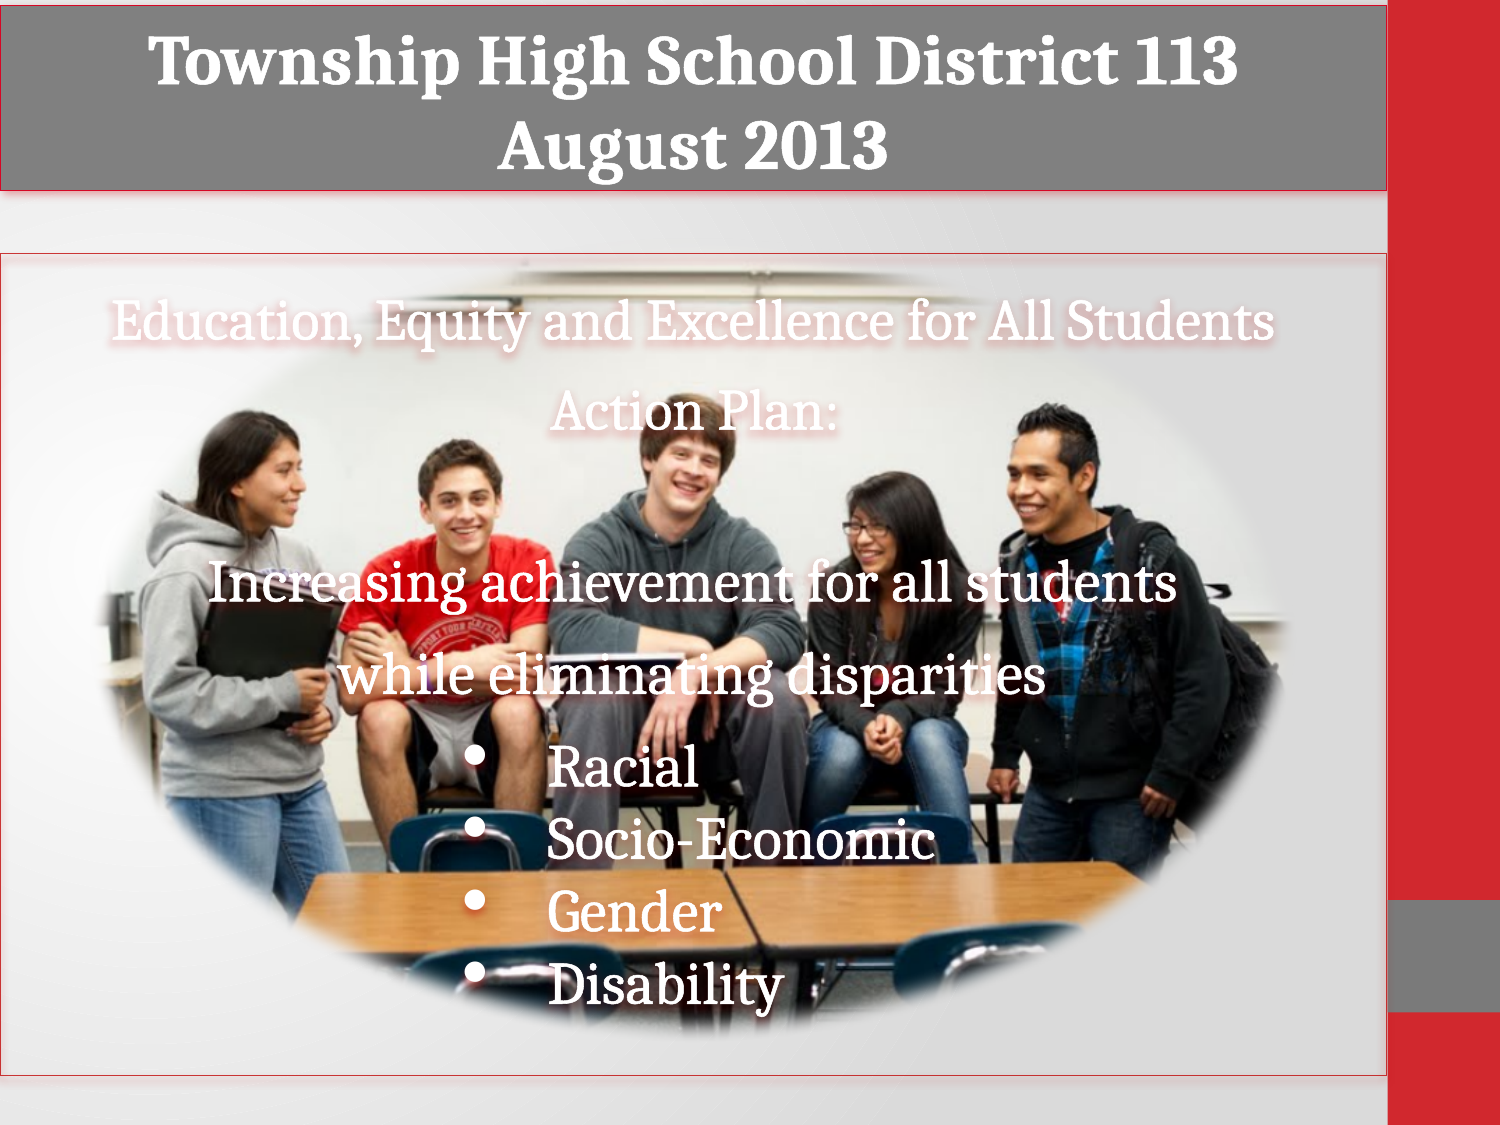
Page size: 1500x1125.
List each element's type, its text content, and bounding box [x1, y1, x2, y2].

picture [88, 237, 1298, 1043]
text_box Education, Equity and Excellence for All Students Action Plan: Increasing achievement for all students while eliminating disparities Racial Socio-Economic Gender Disability [0, 253, 1387, 1076]
text_box Township High School District 113 August 2013 [0, 5, 1387, 191]
